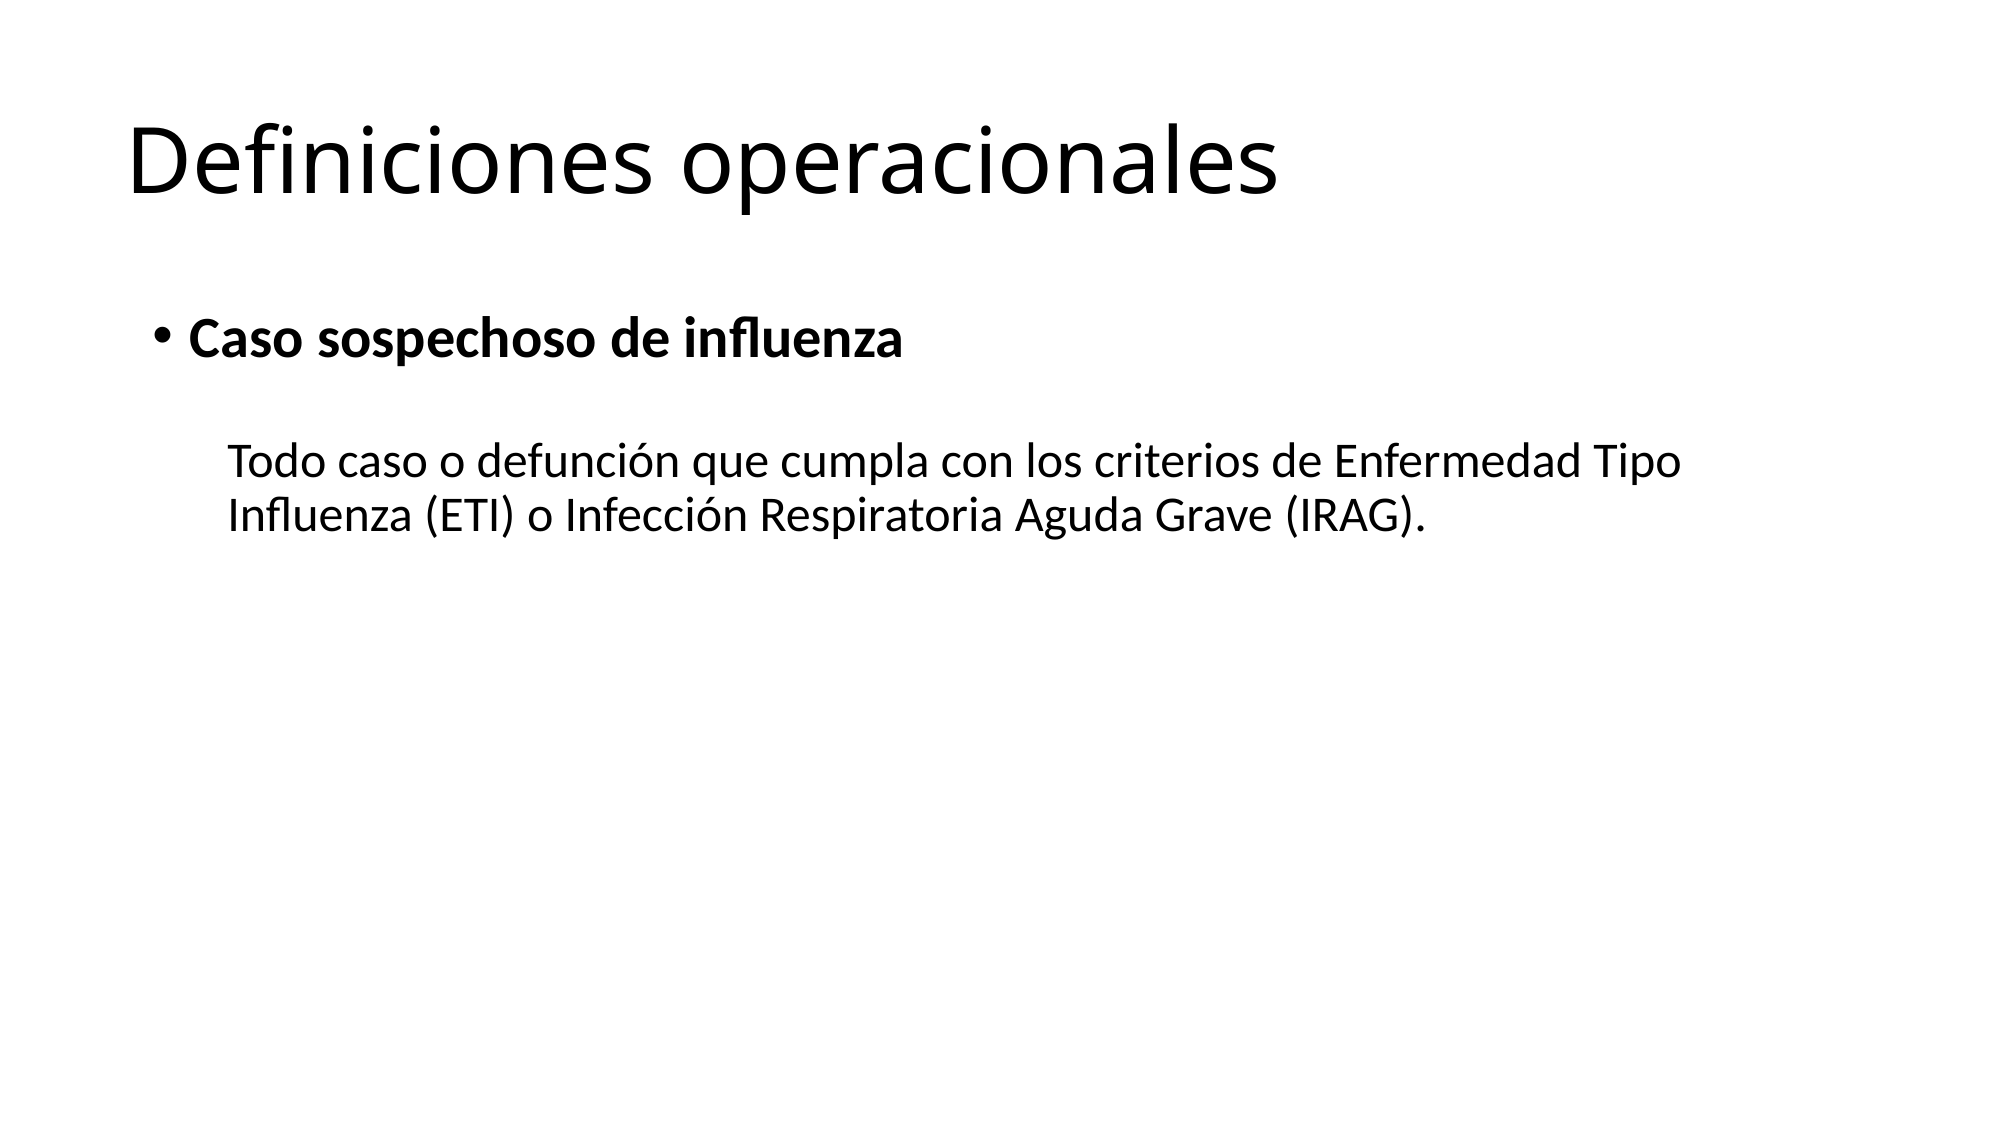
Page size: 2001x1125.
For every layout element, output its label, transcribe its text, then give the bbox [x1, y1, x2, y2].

title Definiciones operacionales [110, 55, 1863, 273]
list Caso sospechoso de influenza Todo caso o defunción que cumpla con los criterios de Enfermedad Tipo Influenza (ETI) o Infección Respiratoria Aguda Grave (IRAG). [137, 299, 1863, 1014]
